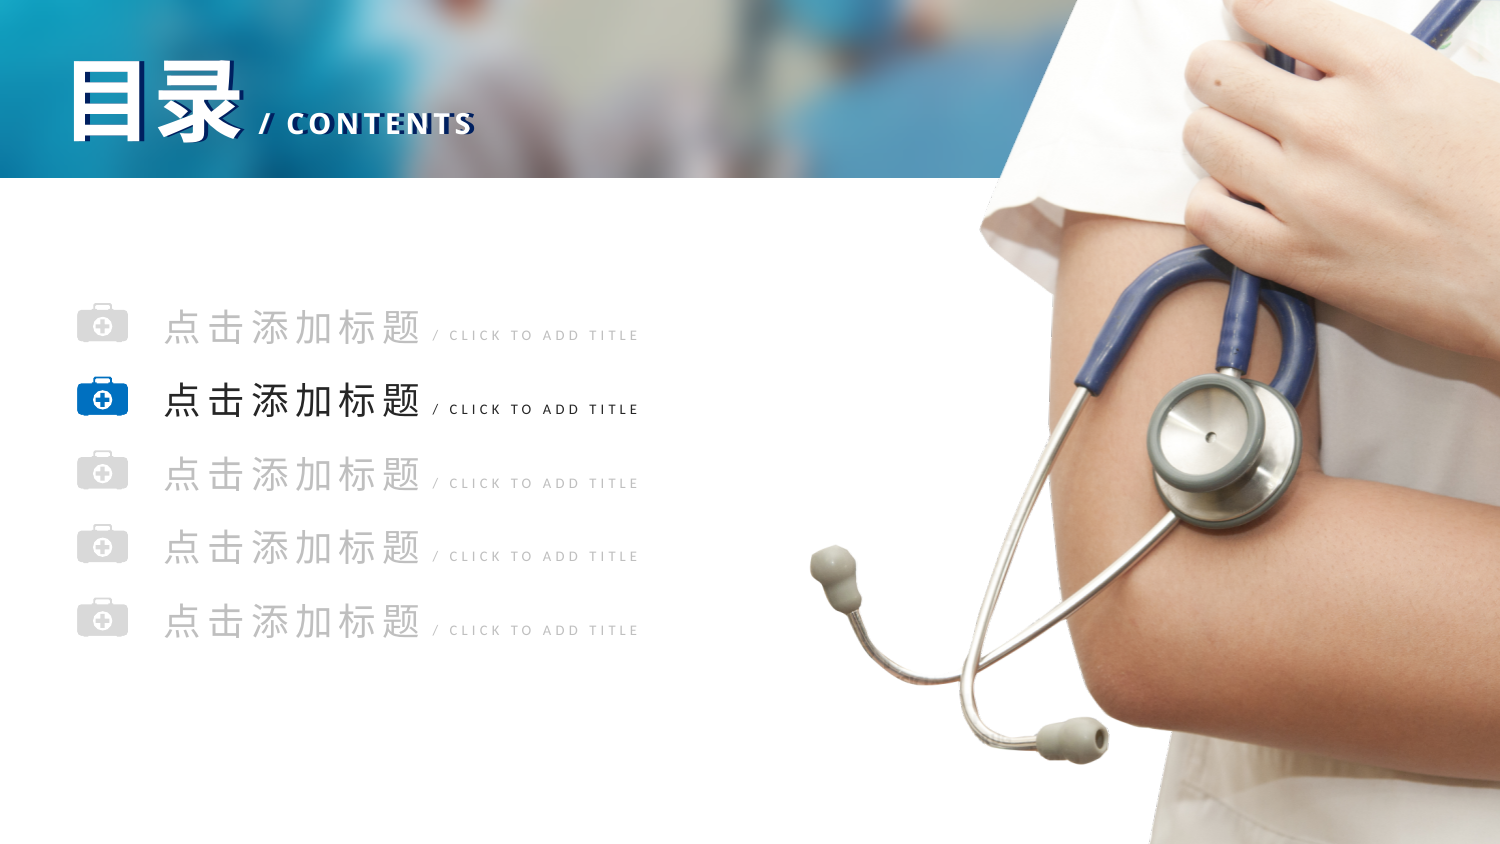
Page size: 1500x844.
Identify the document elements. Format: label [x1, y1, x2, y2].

text_box [46, 35, 498, 163]
text_box [77, 590, 808, 652]
text_box [77, 295, 787, 357]
text_box [77, 443, 808, 505]
text_box [77, 516, 808, 578]
picture [0, 0, 1500, 844]
text_box [77, 369, 787, 431]
